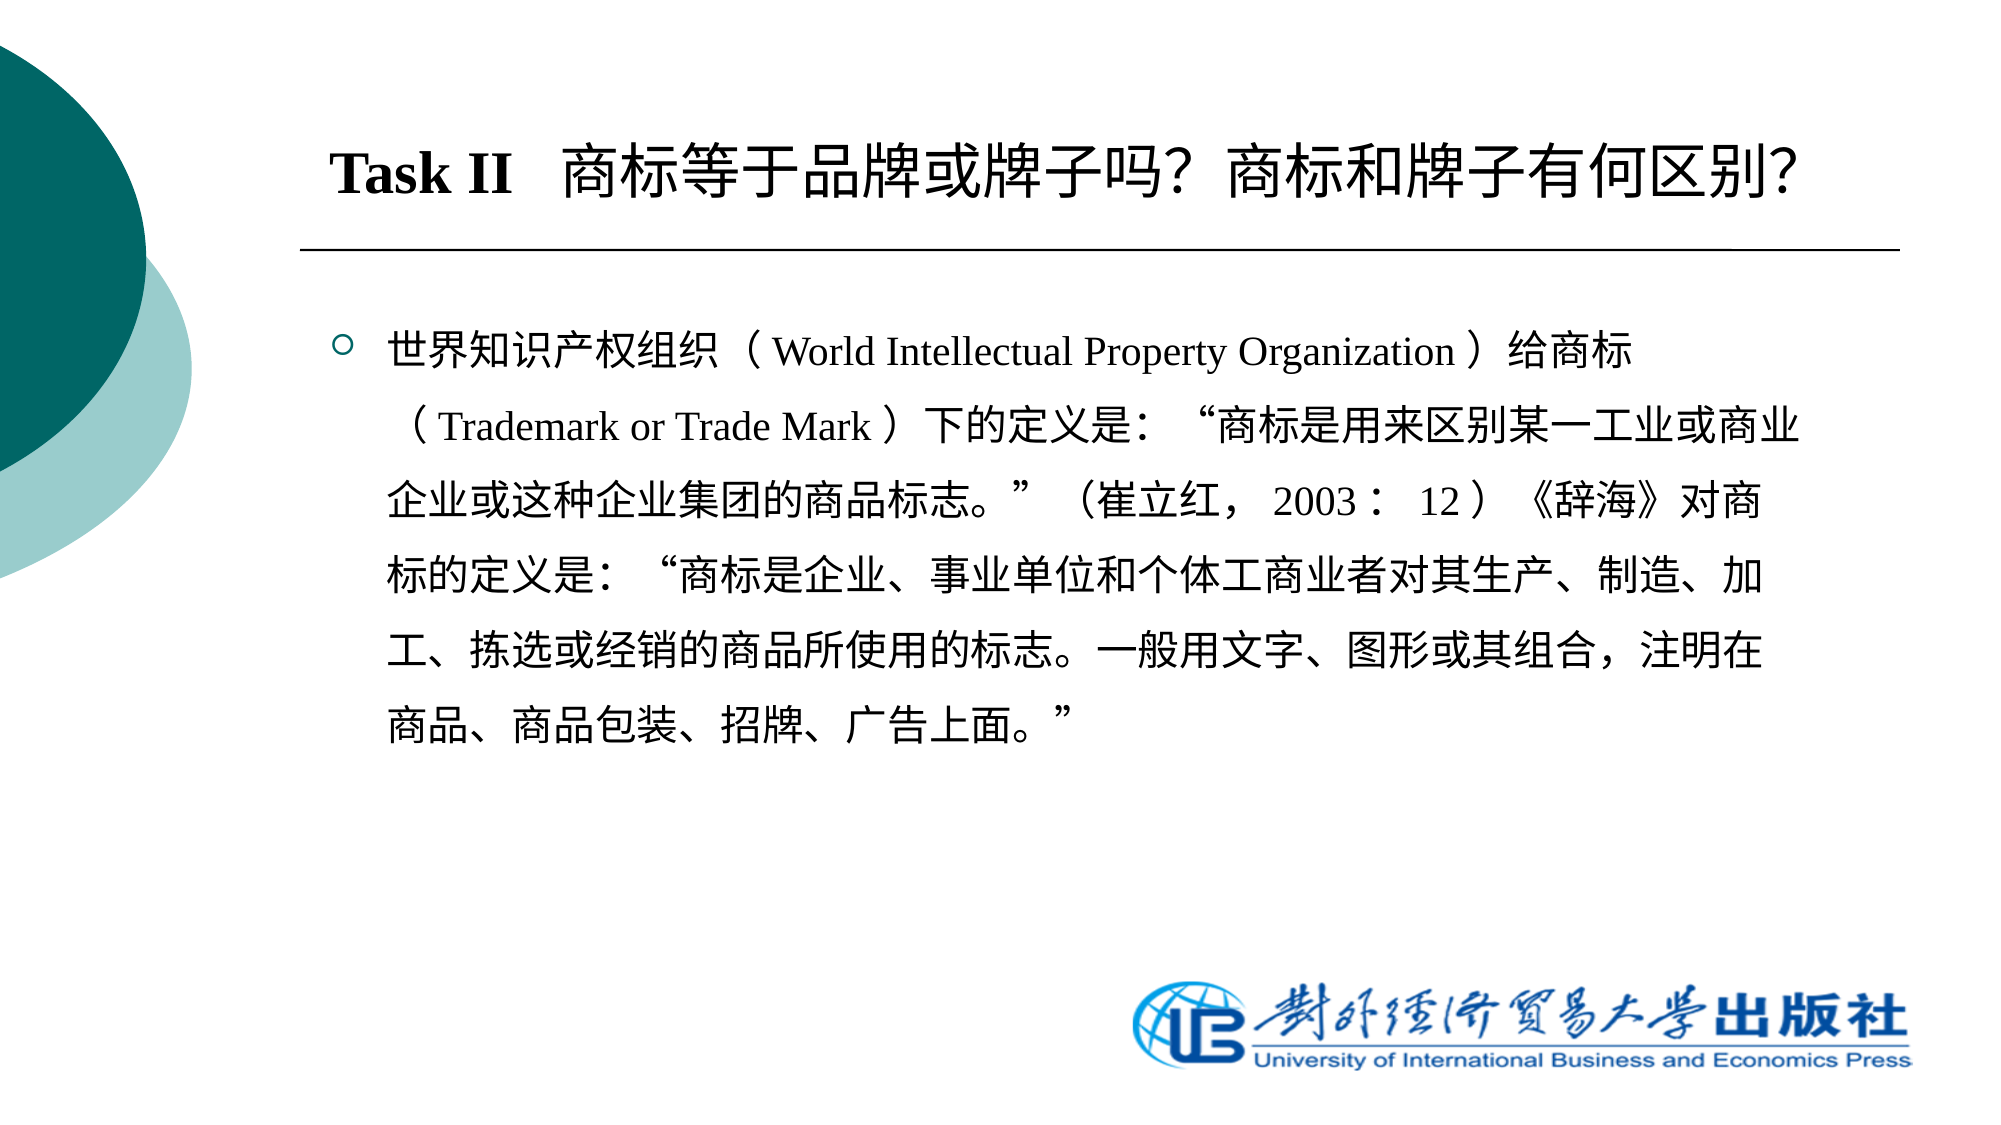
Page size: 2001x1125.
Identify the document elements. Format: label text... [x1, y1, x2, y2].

list Task II 商标等于品牌或牌子吗？商标和牌子有何区别？ 世界知识产权组织（World Intellectual Property Organization）给商标（Trademark or Trade Mark）下的定义是：“商标是用来区别某一工业或商业企业或这种企业集团的商品标志。”（崔立红，2003：12）《辞海》对商标的定义是：“商标是企业、事业单位和个体工商业者对其生产、制造、加工、拣选或经销的商品所使用的标志。一般用文字、图形或其组合，注明在商品、商品包装、招牌、广告上面。” [314, 125, 1819, 1048]
picture [1054, 922, 2000, 1125]
